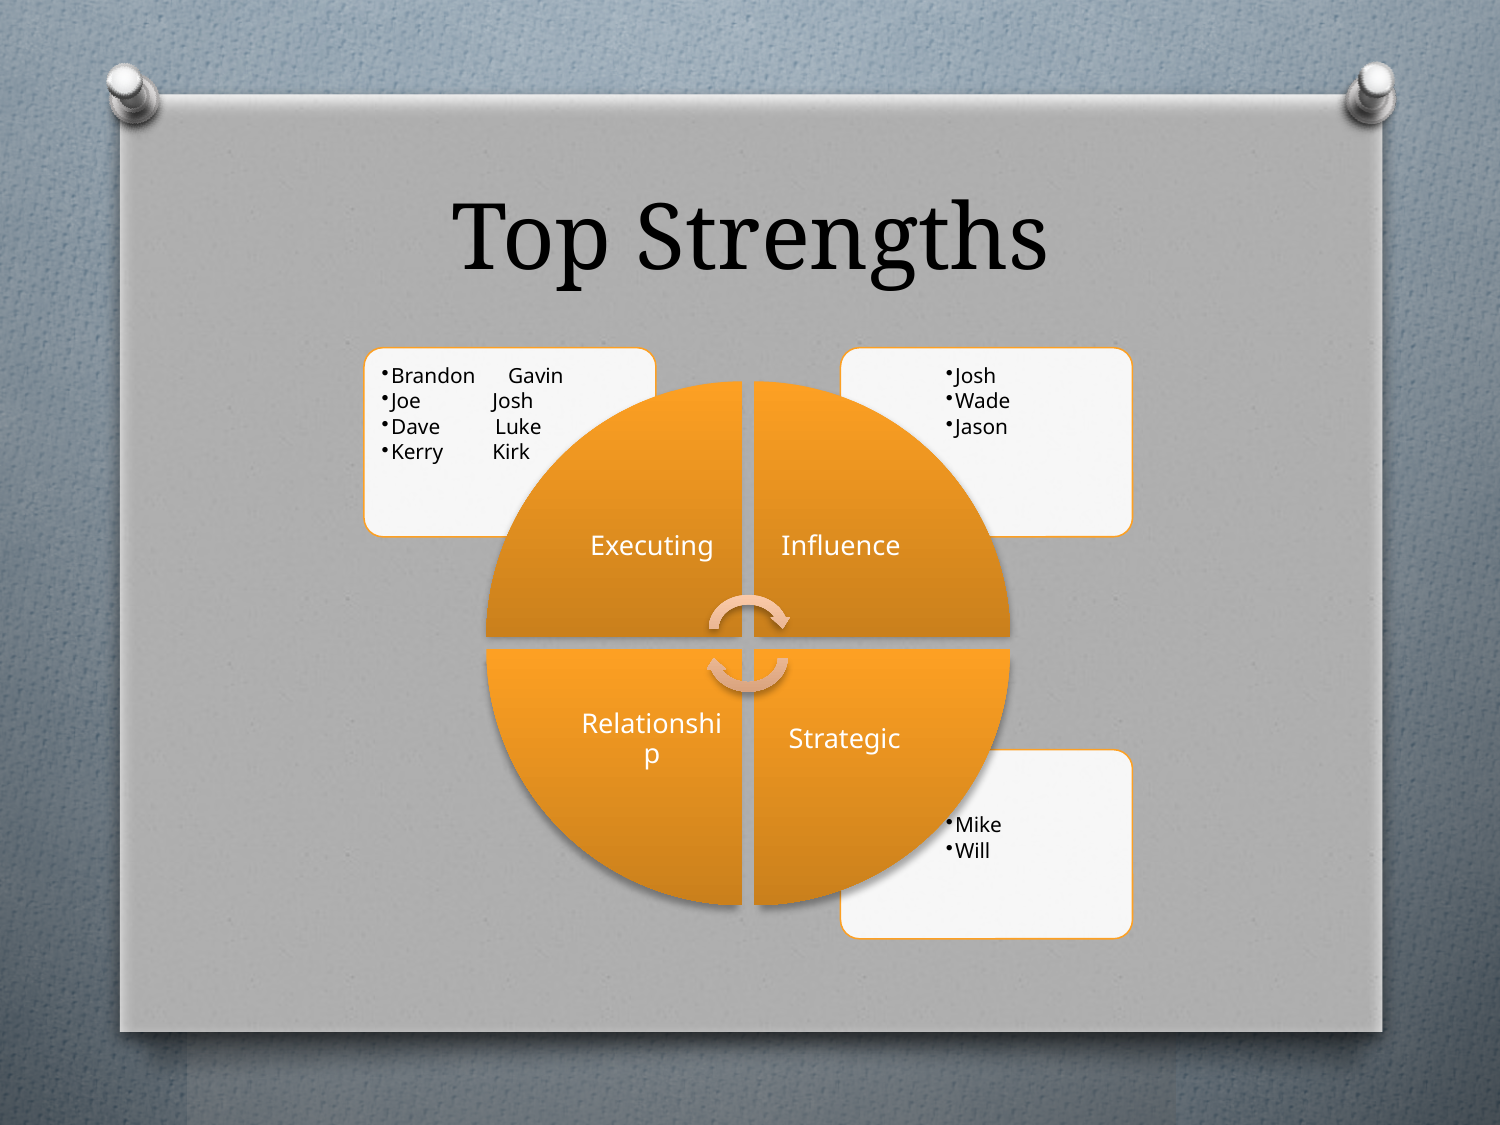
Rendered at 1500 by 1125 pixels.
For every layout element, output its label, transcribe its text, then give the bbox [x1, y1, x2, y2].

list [239, 347, 1257, 940]
picture [75, 29, 198, 153]
picture [1317, 35, 1439, 156]
title Top Strengths [179, 134, 1323, 332]
